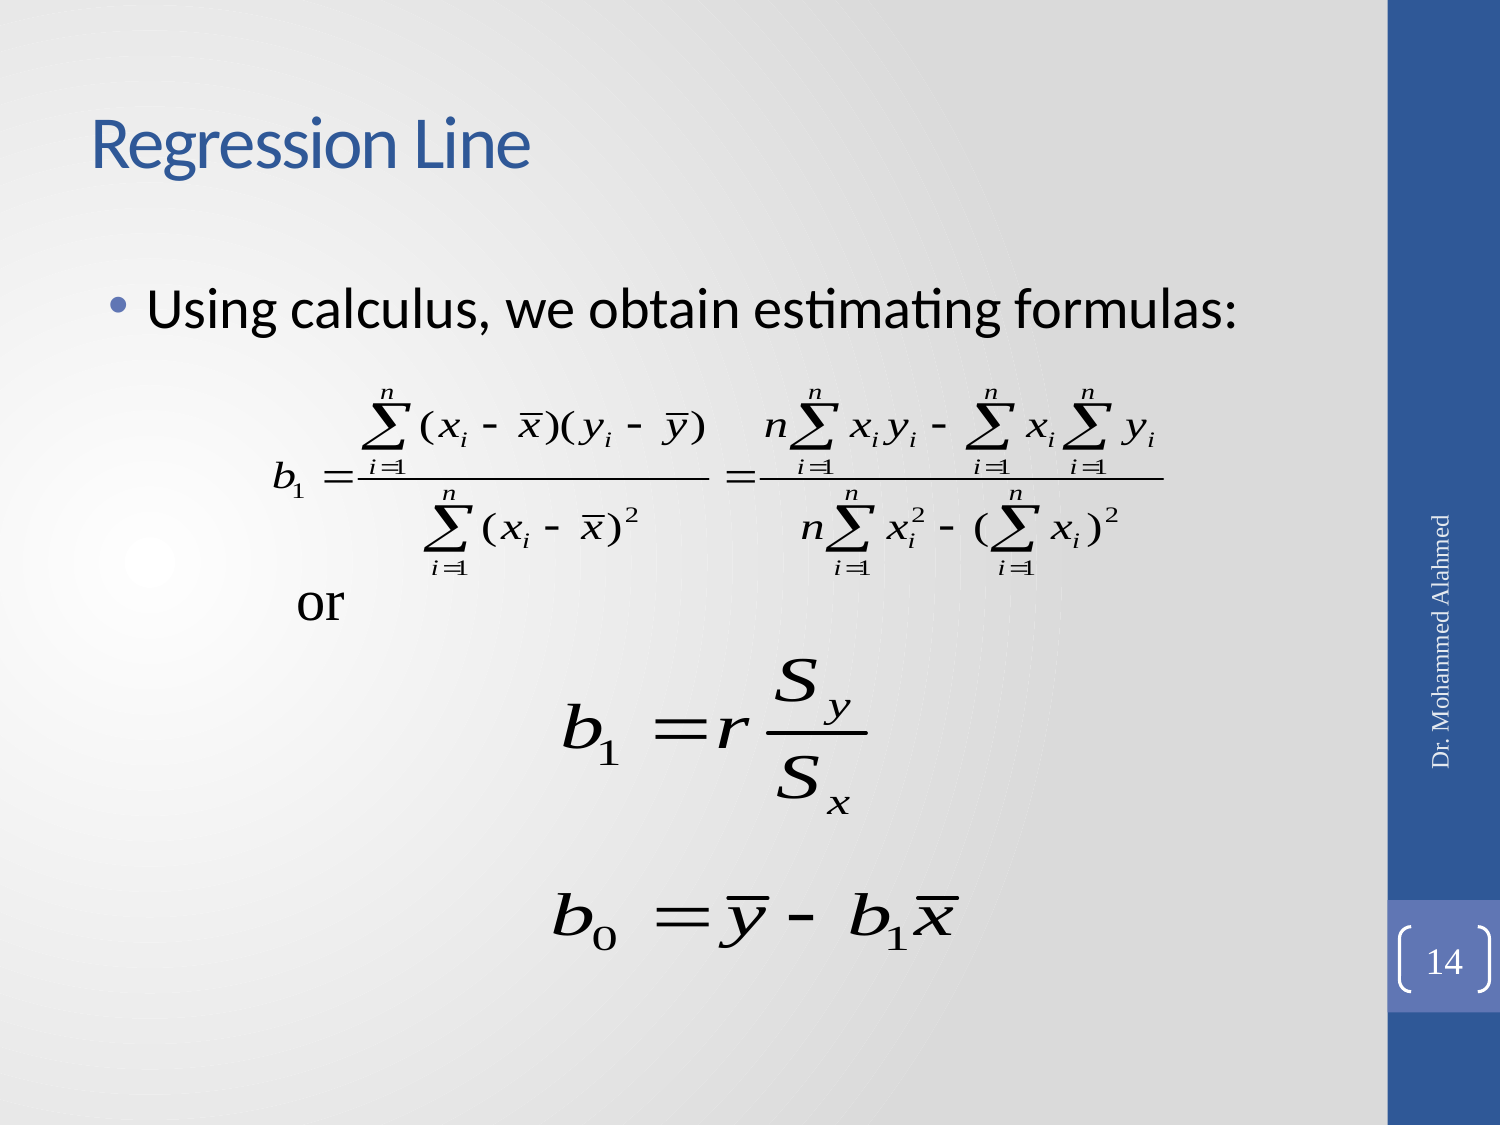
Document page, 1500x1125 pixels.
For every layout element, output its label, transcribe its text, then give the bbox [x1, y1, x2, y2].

list Using calculus, we obtain estimating formulas: or [75, 262, 1325, 1050]
slide_number 14 [1397, 925, 1492, 994]
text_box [265, 374, 1176, 584]
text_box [549, 636, 888, 830]
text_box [539, 874, 976, 967]
footer Dr. Mohammed Alahmed [1408, 500, 1469, 889]
title Regression Line [75, 45, 1325, 233]
